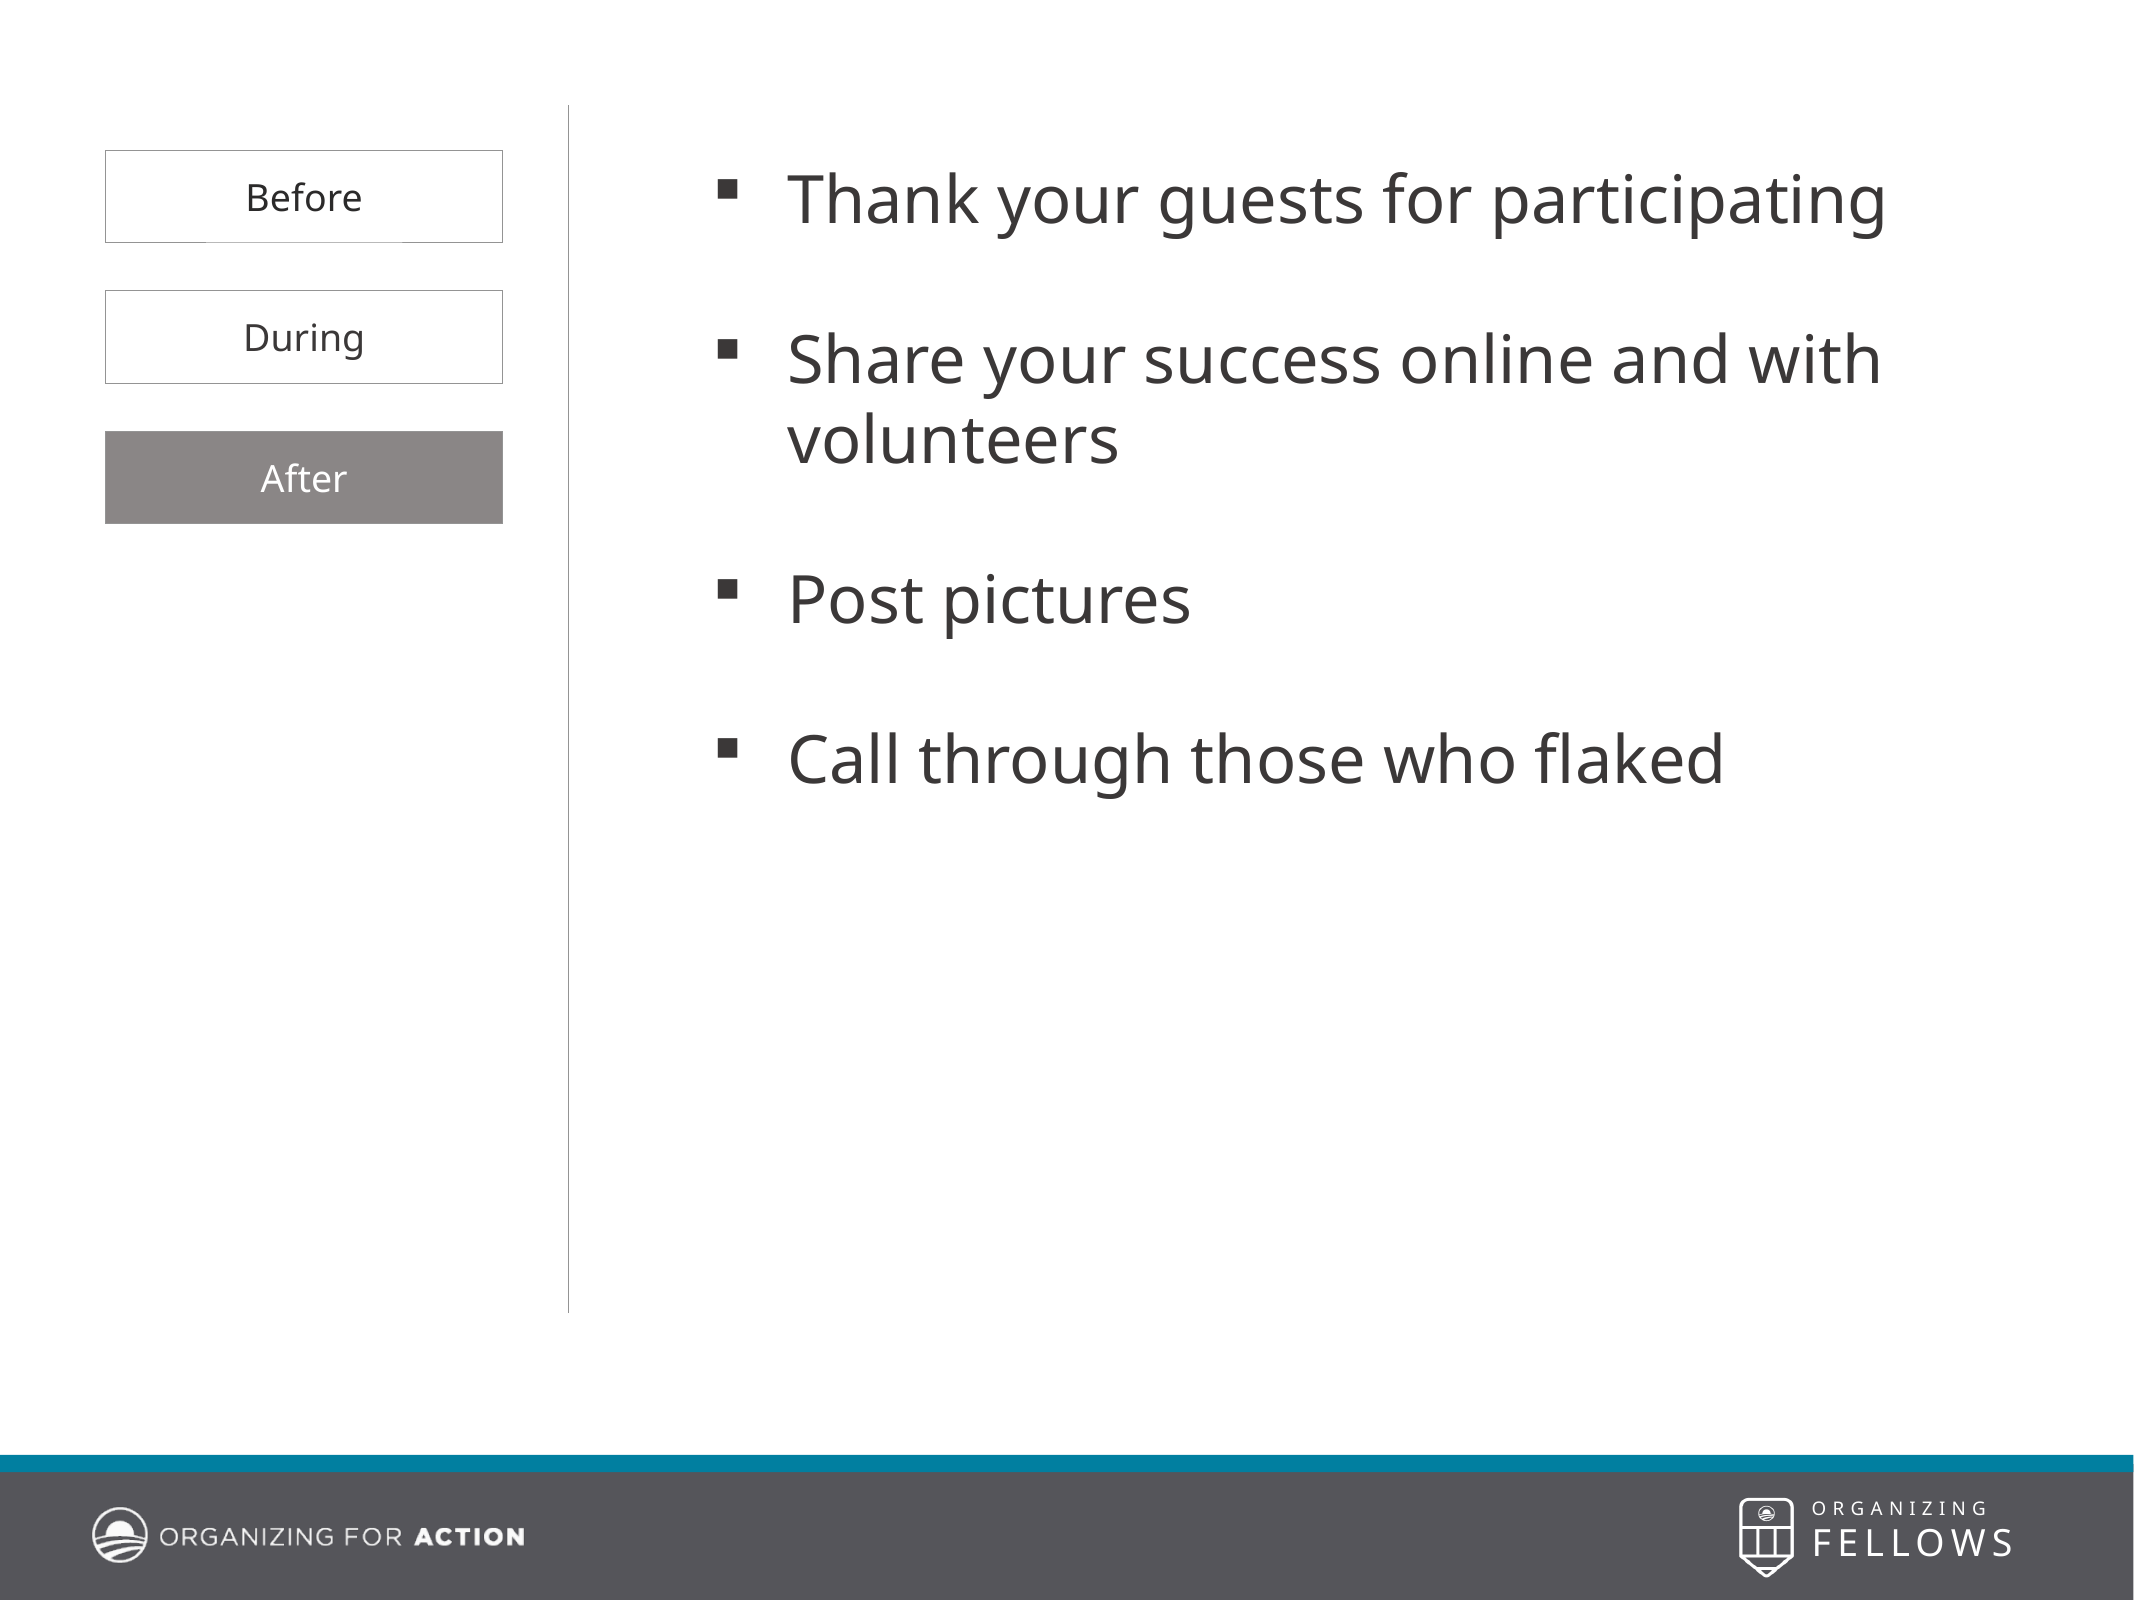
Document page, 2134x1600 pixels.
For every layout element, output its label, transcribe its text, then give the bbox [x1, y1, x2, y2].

text_box During [105, 290, 504, 384]
text_box Before [105, 149, 504, 243]
picture [0, 1473, 2134, 1600]
text_box Thank your guests for participating Share your success online and with volunteers Post pictures Call through those who flaked [697, 149, 1906, 885]
text_box After [105, 430, 504, 525]
